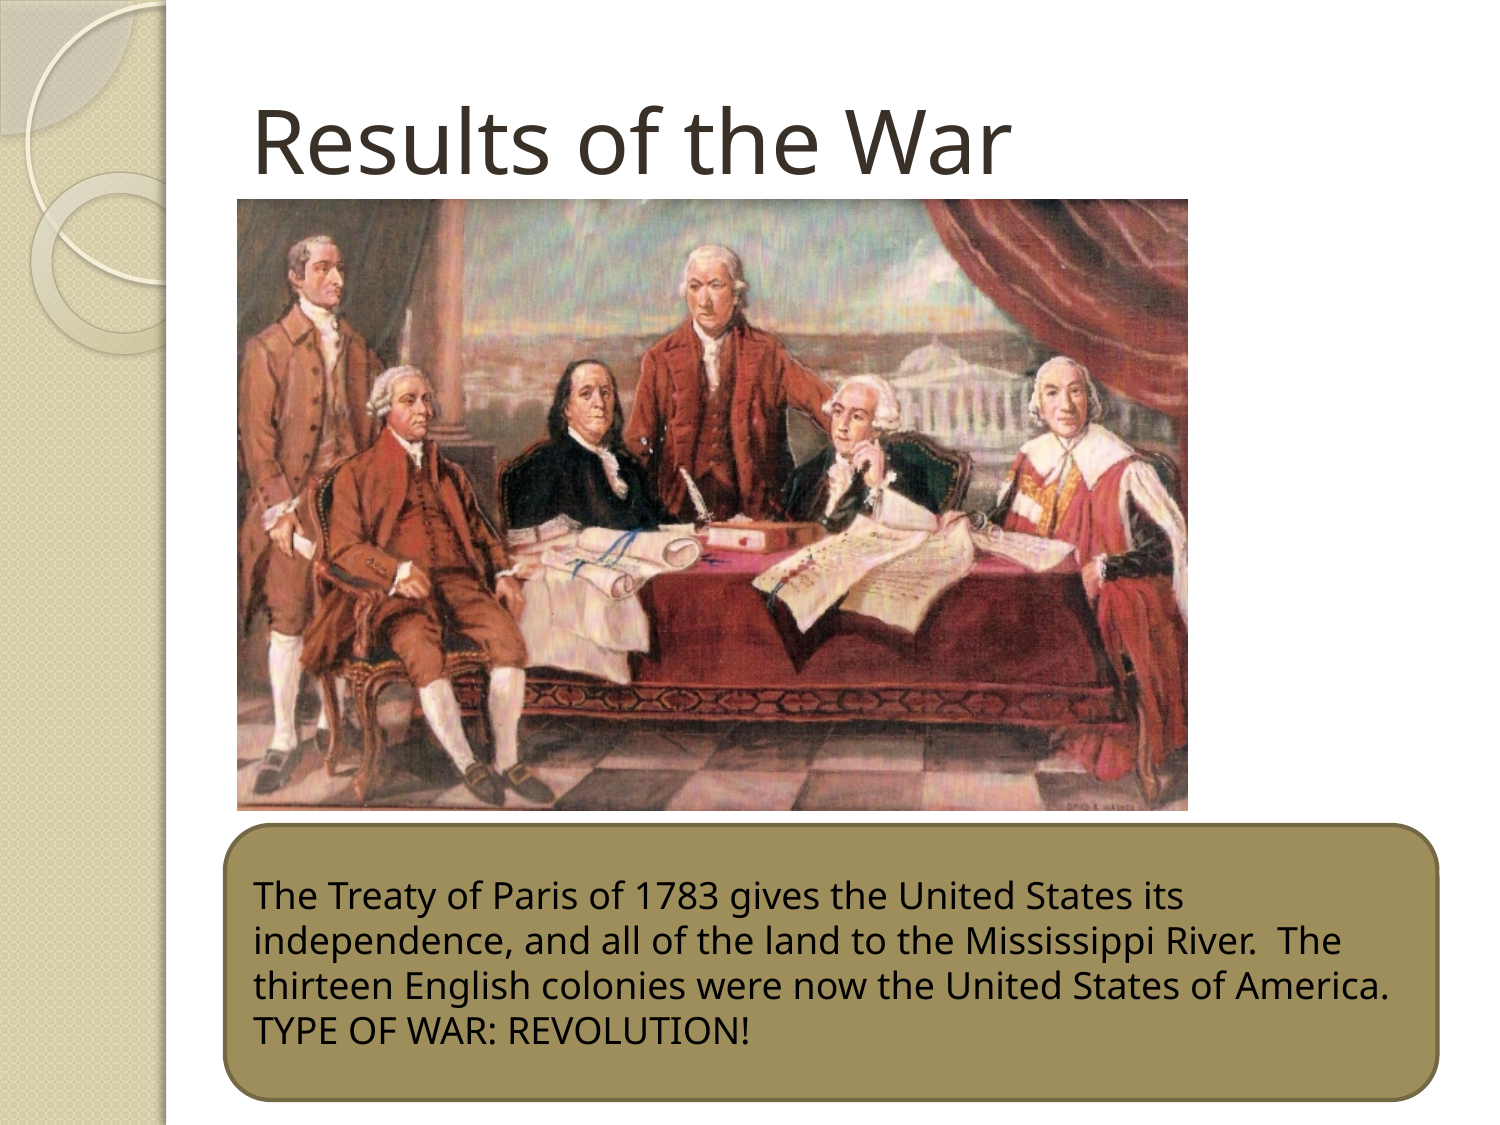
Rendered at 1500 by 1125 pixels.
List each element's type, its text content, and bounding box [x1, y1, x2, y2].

text_box The Treaty of Paris of 1783 gives the United States its independence, and all of the land to the Mississippi River. The thirteen English colonies were now the United States of America. TYPE OF WAR: REVOLUTION! [222, 822, 1440, 1103]
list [237, 199, 1188, 811]
title Results of the War [235, 45, 1466, 233]
